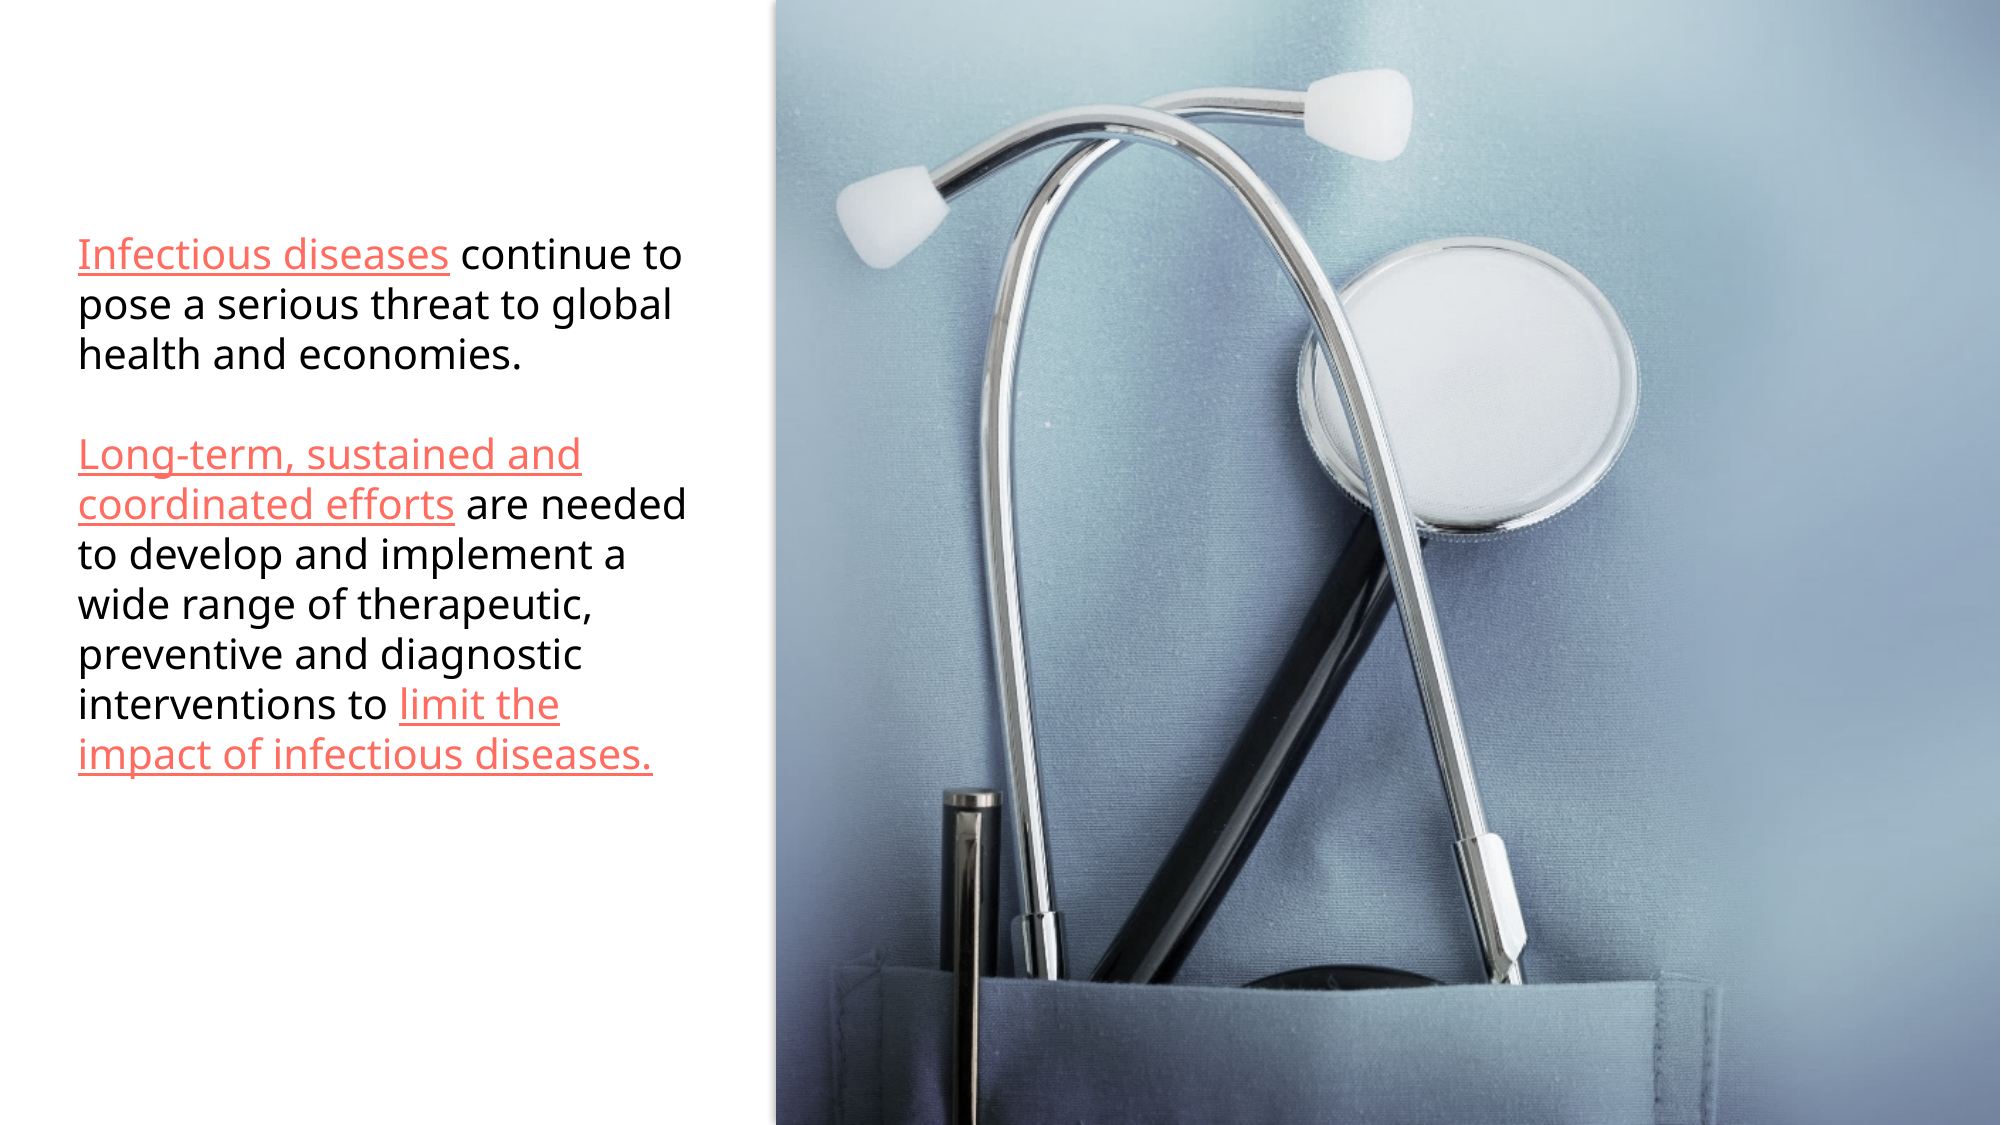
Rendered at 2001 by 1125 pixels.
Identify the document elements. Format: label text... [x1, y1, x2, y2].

title Infectious diseases continue to pose a serious threat to global health and economies. Long-term, sustained and coordinated efforts are needed to develop and implement a wide range of therapeutic, preventive and diagnostic interventions to limit the impact of infectious diseases. [77, 227, 691, 898]
text_box [0, 0, 771, 1125]
picture [776, 0, 2000, 1125]
